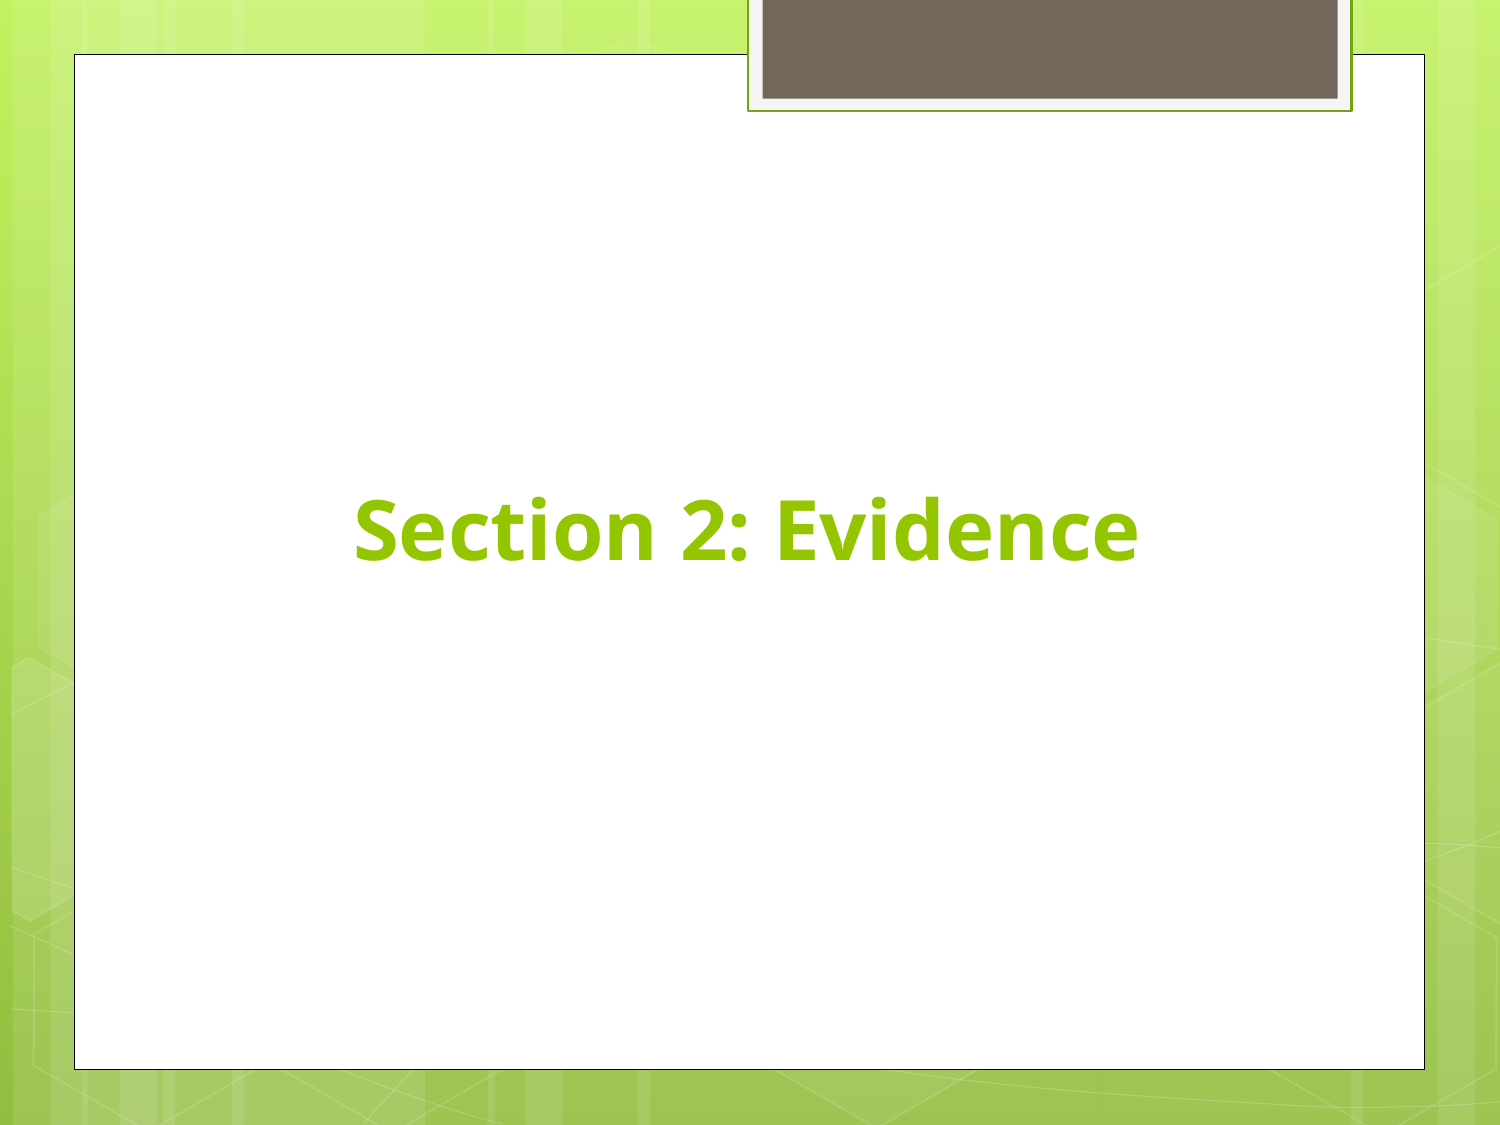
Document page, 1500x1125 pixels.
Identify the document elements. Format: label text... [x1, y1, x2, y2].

title Section 2: Evidence [171, 397, 1324, 585]
